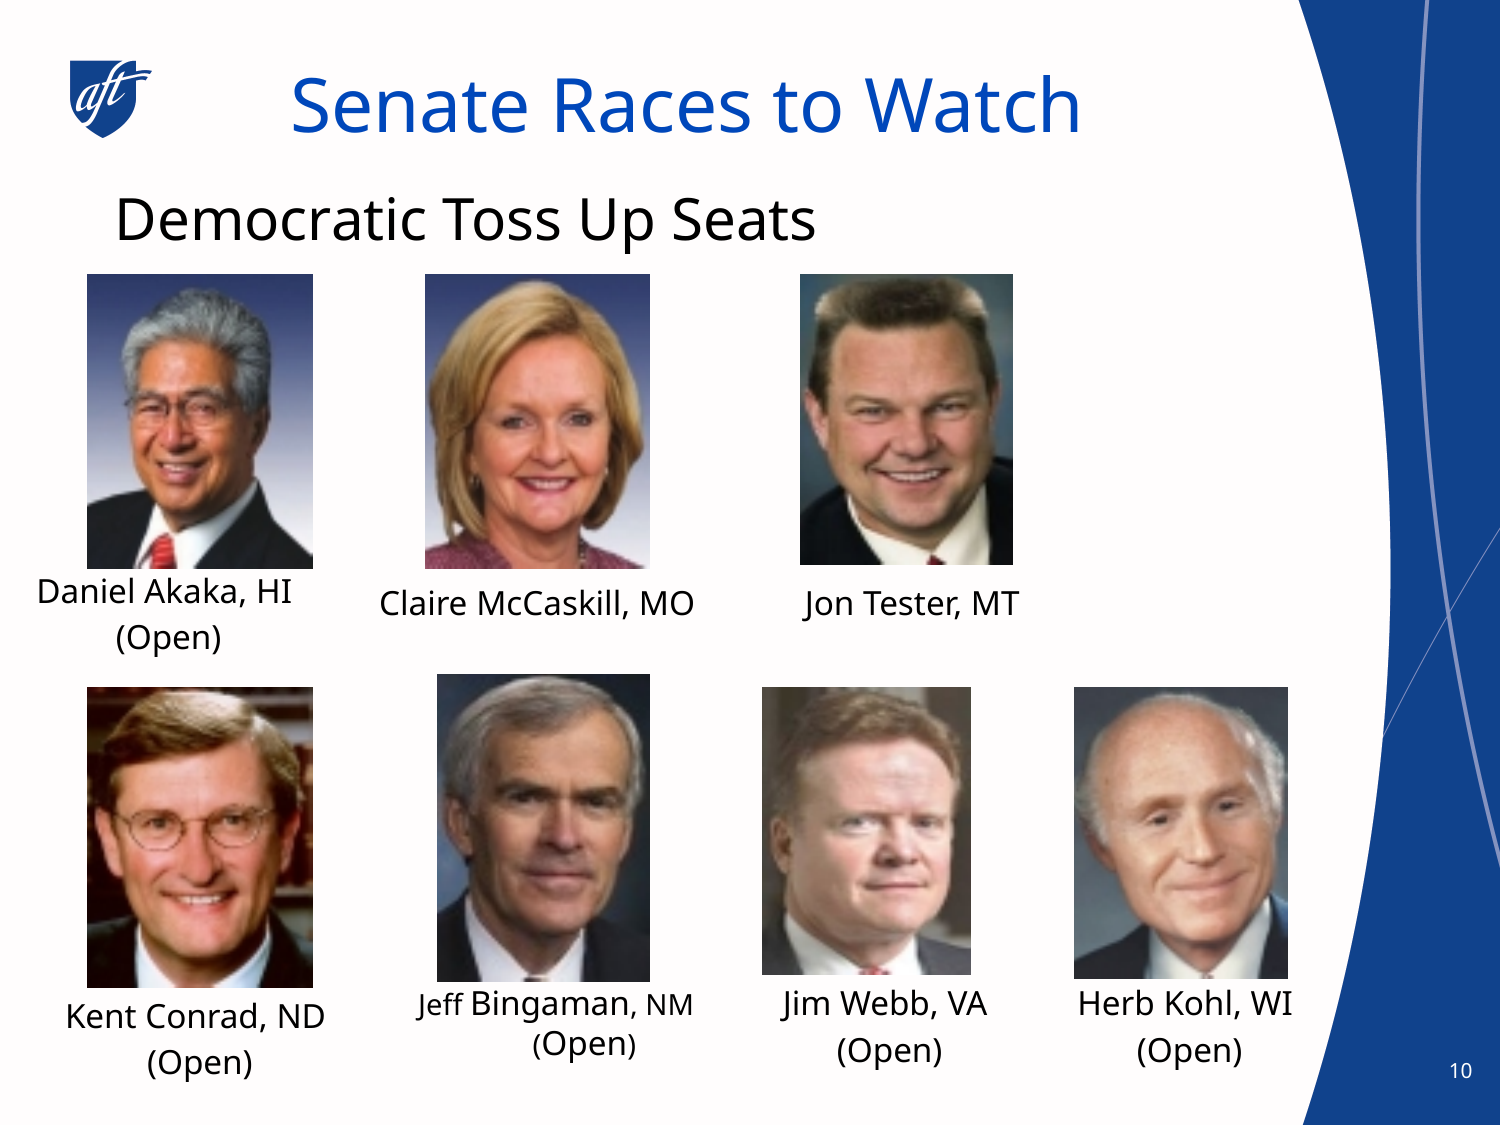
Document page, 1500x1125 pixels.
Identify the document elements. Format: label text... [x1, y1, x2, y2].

title Senate Races to Watch [124, 49, 1251, 174]
list Democratic Toss Up Seats [99, 174, 1313, 276]
text_box Jim Webb, VA (Open) [724, 975, 1055, 1077]
text_box Claire McCaskill, MO [337, 574, 737, 630]
text_box Kent Conrad, ND (Open) [0, 987, 400, 1089]
slide_number 10 [1174, 1049, 1488, 1101]
text_box Jon Tester, MT [737, 574, 1088, 630]
text_box Herb Kohl, WI (Open) [1055, 975, 1355, 1077]
text_box Jeff Bingaman, NM (Open) [362, 974, 750, 1070]
picture [0, 0, 1500, 1125]
text_box Daniel Akaka, HI (Open) [0, 562, 338, 664]
